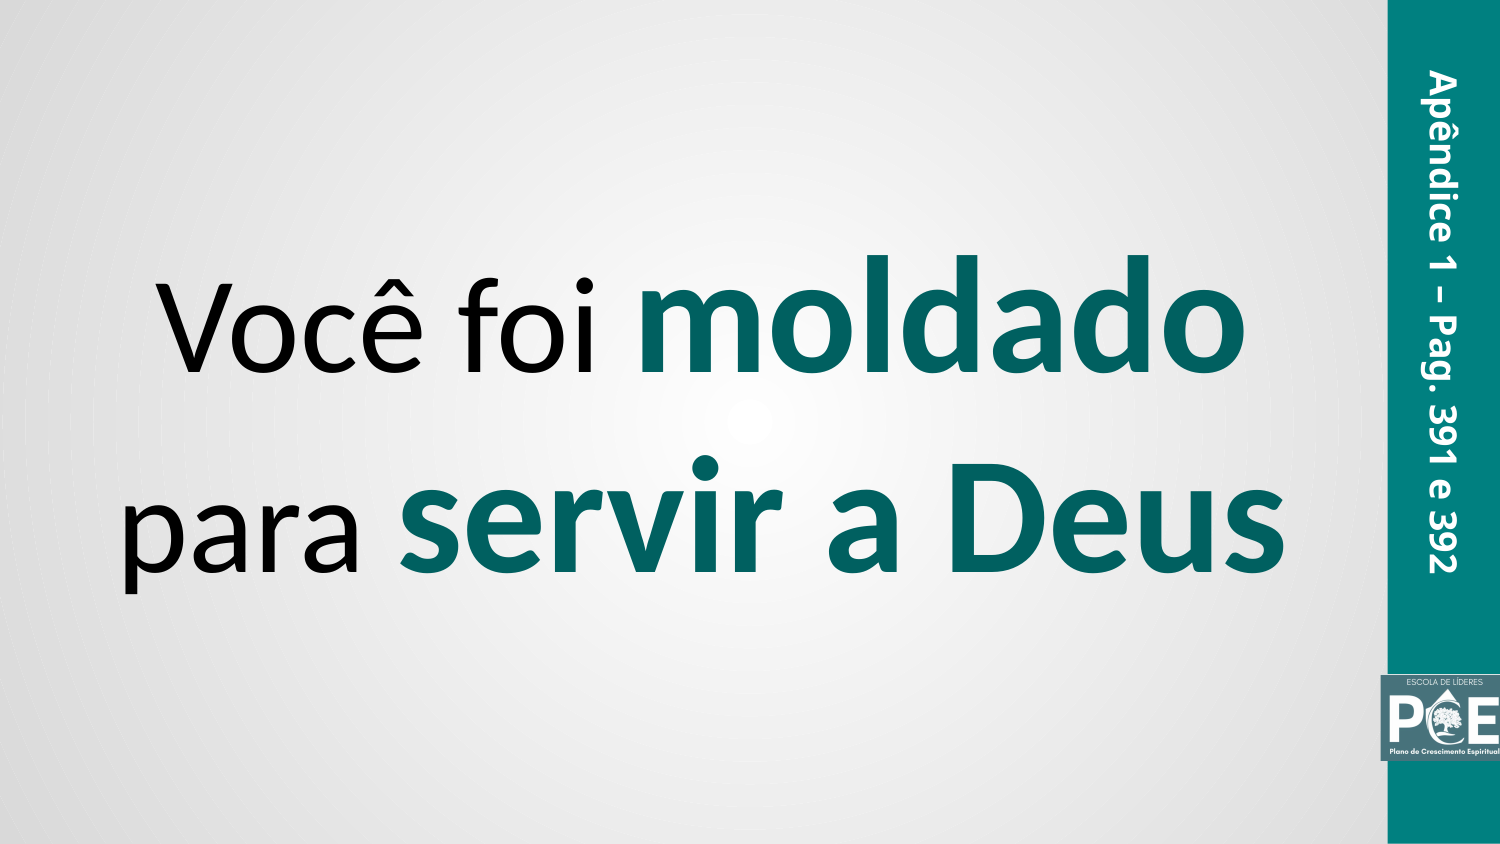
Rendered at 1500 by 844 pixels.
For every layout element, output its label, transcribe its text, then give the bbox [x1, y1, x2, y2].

picture [1380, 674, 1500, 761]
text_box Apêndice 1 – Pag. 391 e 392 [1414, 63, 1475, 721]
text_box Você foi moldado para servir a Deus [58, 198, 1347, 614]
